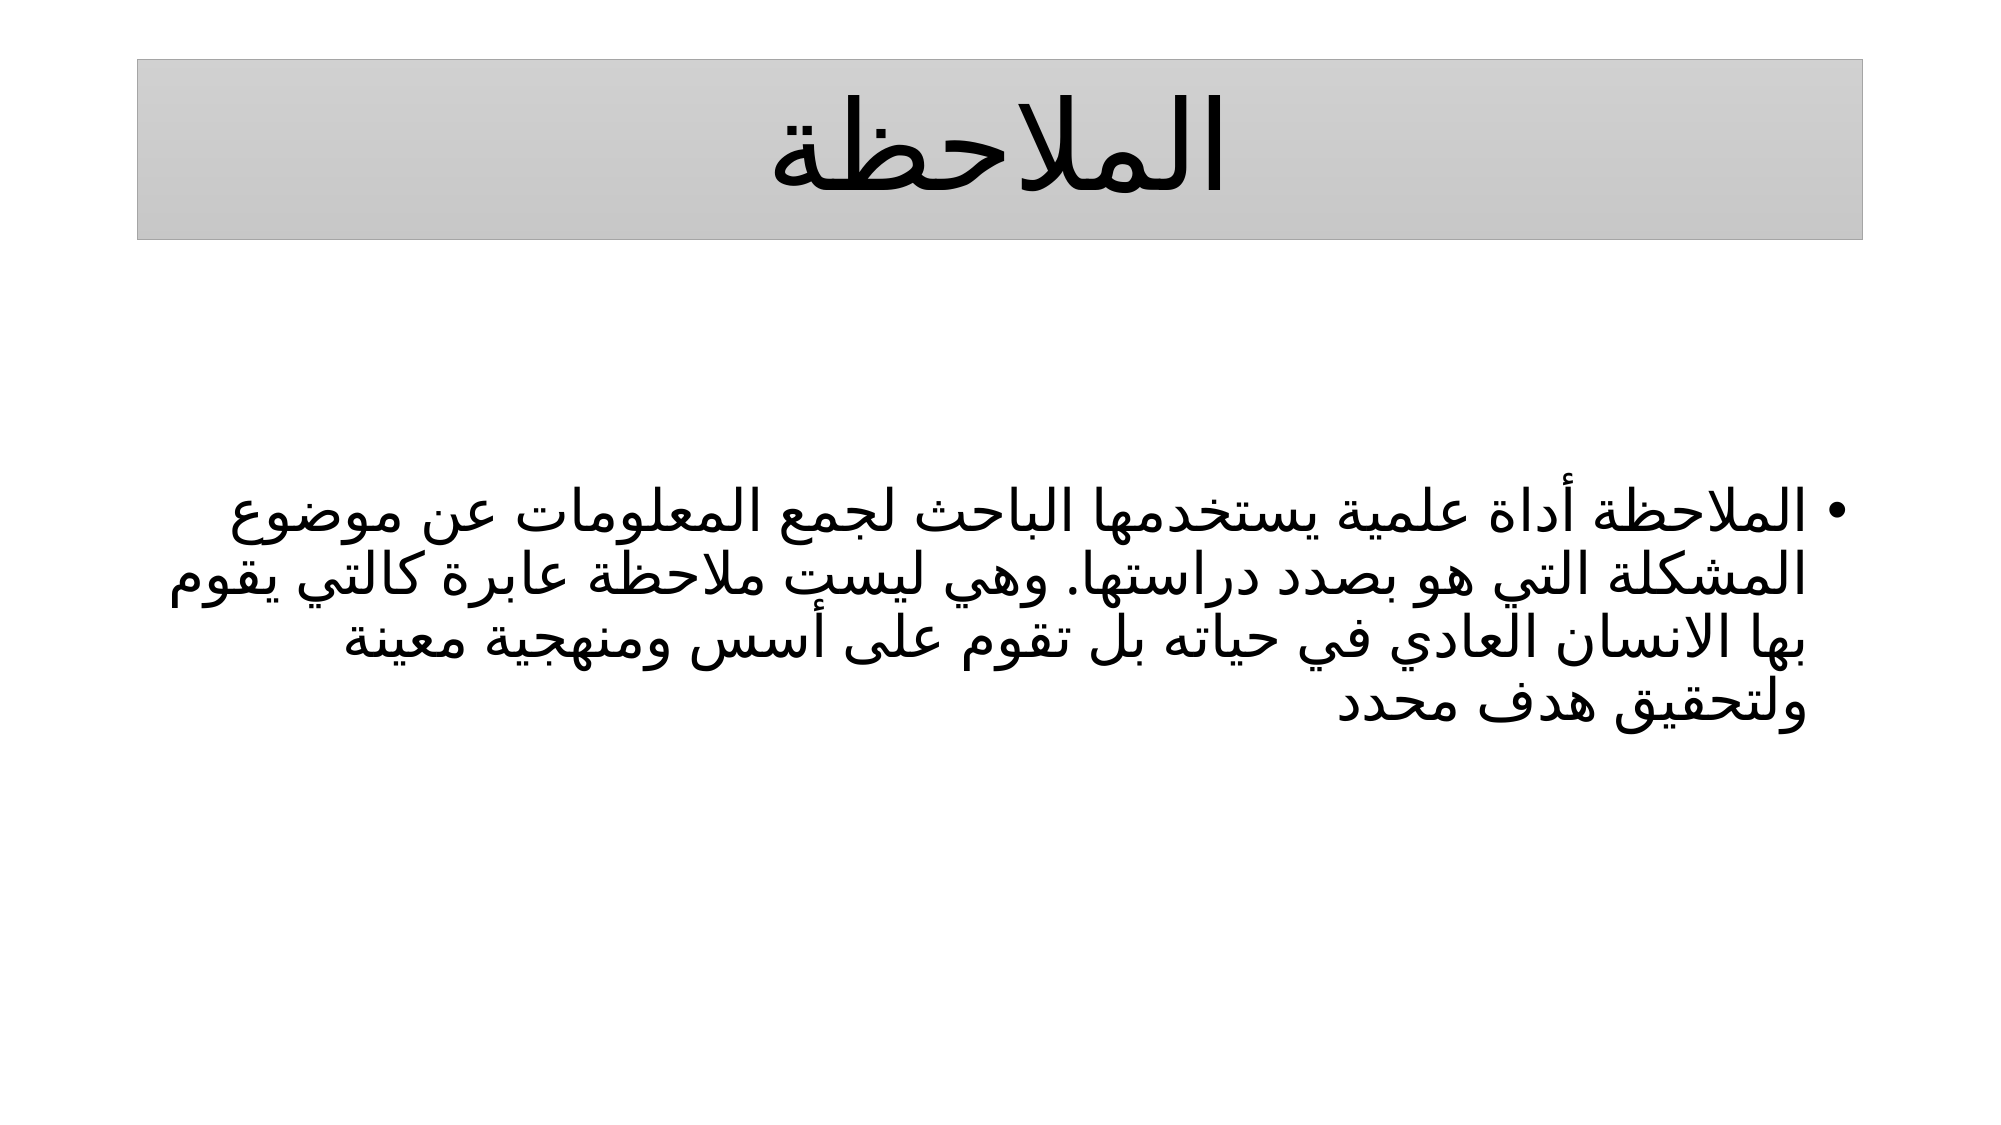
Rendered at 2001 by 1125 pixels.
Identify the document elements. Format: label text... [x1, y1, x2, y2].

list الملاحظة أداة علمية يستخدمها الباحث لجمع المعلومات عن موضوع المشكلة التي هو بصدد دراستها. وهي ليست ملاحظة عابرة كالتي يقوم بها الانسان العادي في حياته بل تقوم على أسس ومنهجية معينة ولتحقيق هدف محدد [137, 299, 1863, 1014]
title الملاحظة [137, 59, 1863, 240]
